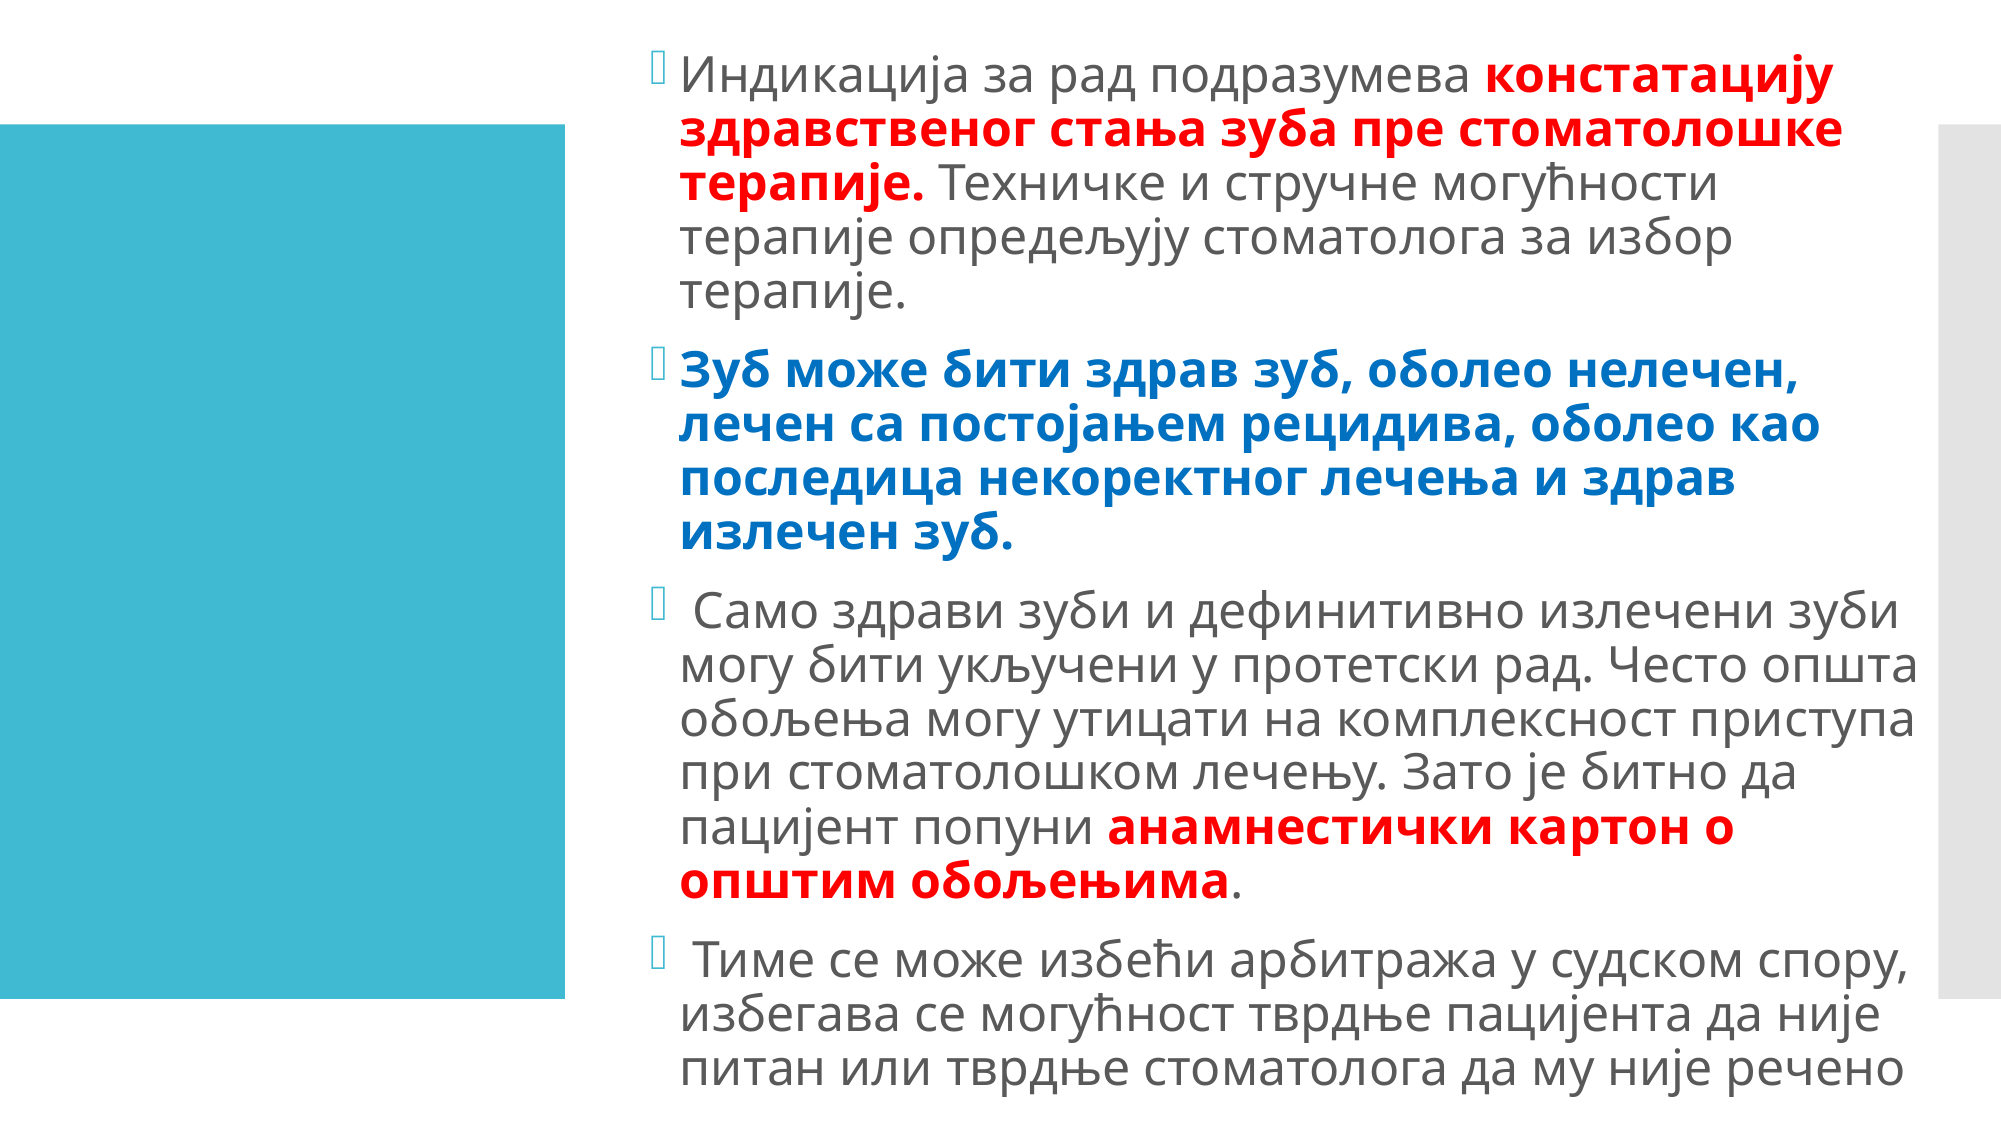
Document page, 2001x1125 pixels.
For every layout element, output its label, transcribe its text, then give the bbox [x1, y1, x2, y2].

list Индикација за рад подразумева констатацију здравственог стања зуба пре стоматолошке терапије. Техничке и стручне могућности терапије опредељују стоматолога за избор терапије. Зуб може бити здрав зуб, оболео нелечен, лечен са постојањем рецидива, оболео као последица некоректног лечења и здрав излечен зуб. Само здрави зуби и дефинитивно излечени зуби могу бити укључени у протетски рад. Често општа обољења могу утицати на комплексност приступа при стоматолошком лечењу. Зато је битно да пацијент попуни анамнестички картон о општим обољењима. Тиме се може избећи арбитража у судском спору, избегава се могућност тврдње пацијента да није питан или тврдње стоматолога да му није речено [634, 38, 1944, 1107]
